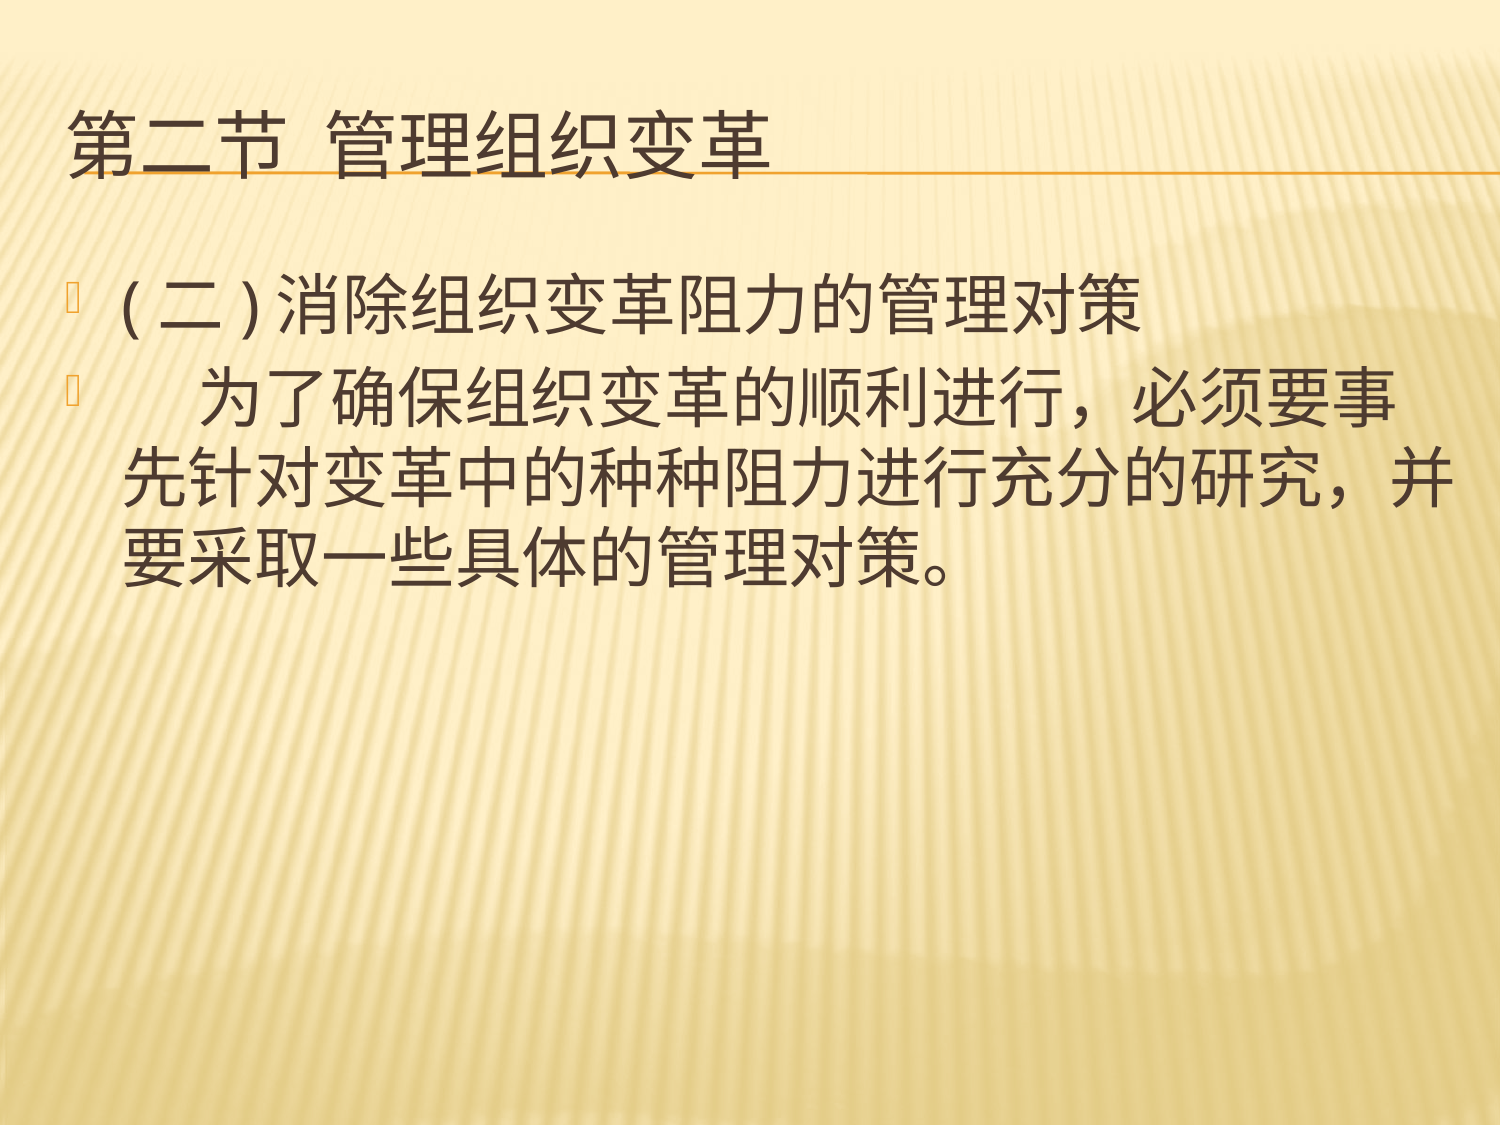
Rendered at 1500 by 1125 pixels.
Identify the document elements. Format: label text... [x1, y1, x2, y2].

list (二)消除组织变革阻力的管理对策 为了确保组织变革的顺利进行，必须要事先针对变革中的种种阻力进行充分的研究，并要采取一些具体的管理对策。 [49, 254, 1476, 998]
title 第二节 管理组织变革 [50, 75, 1475, 213]
